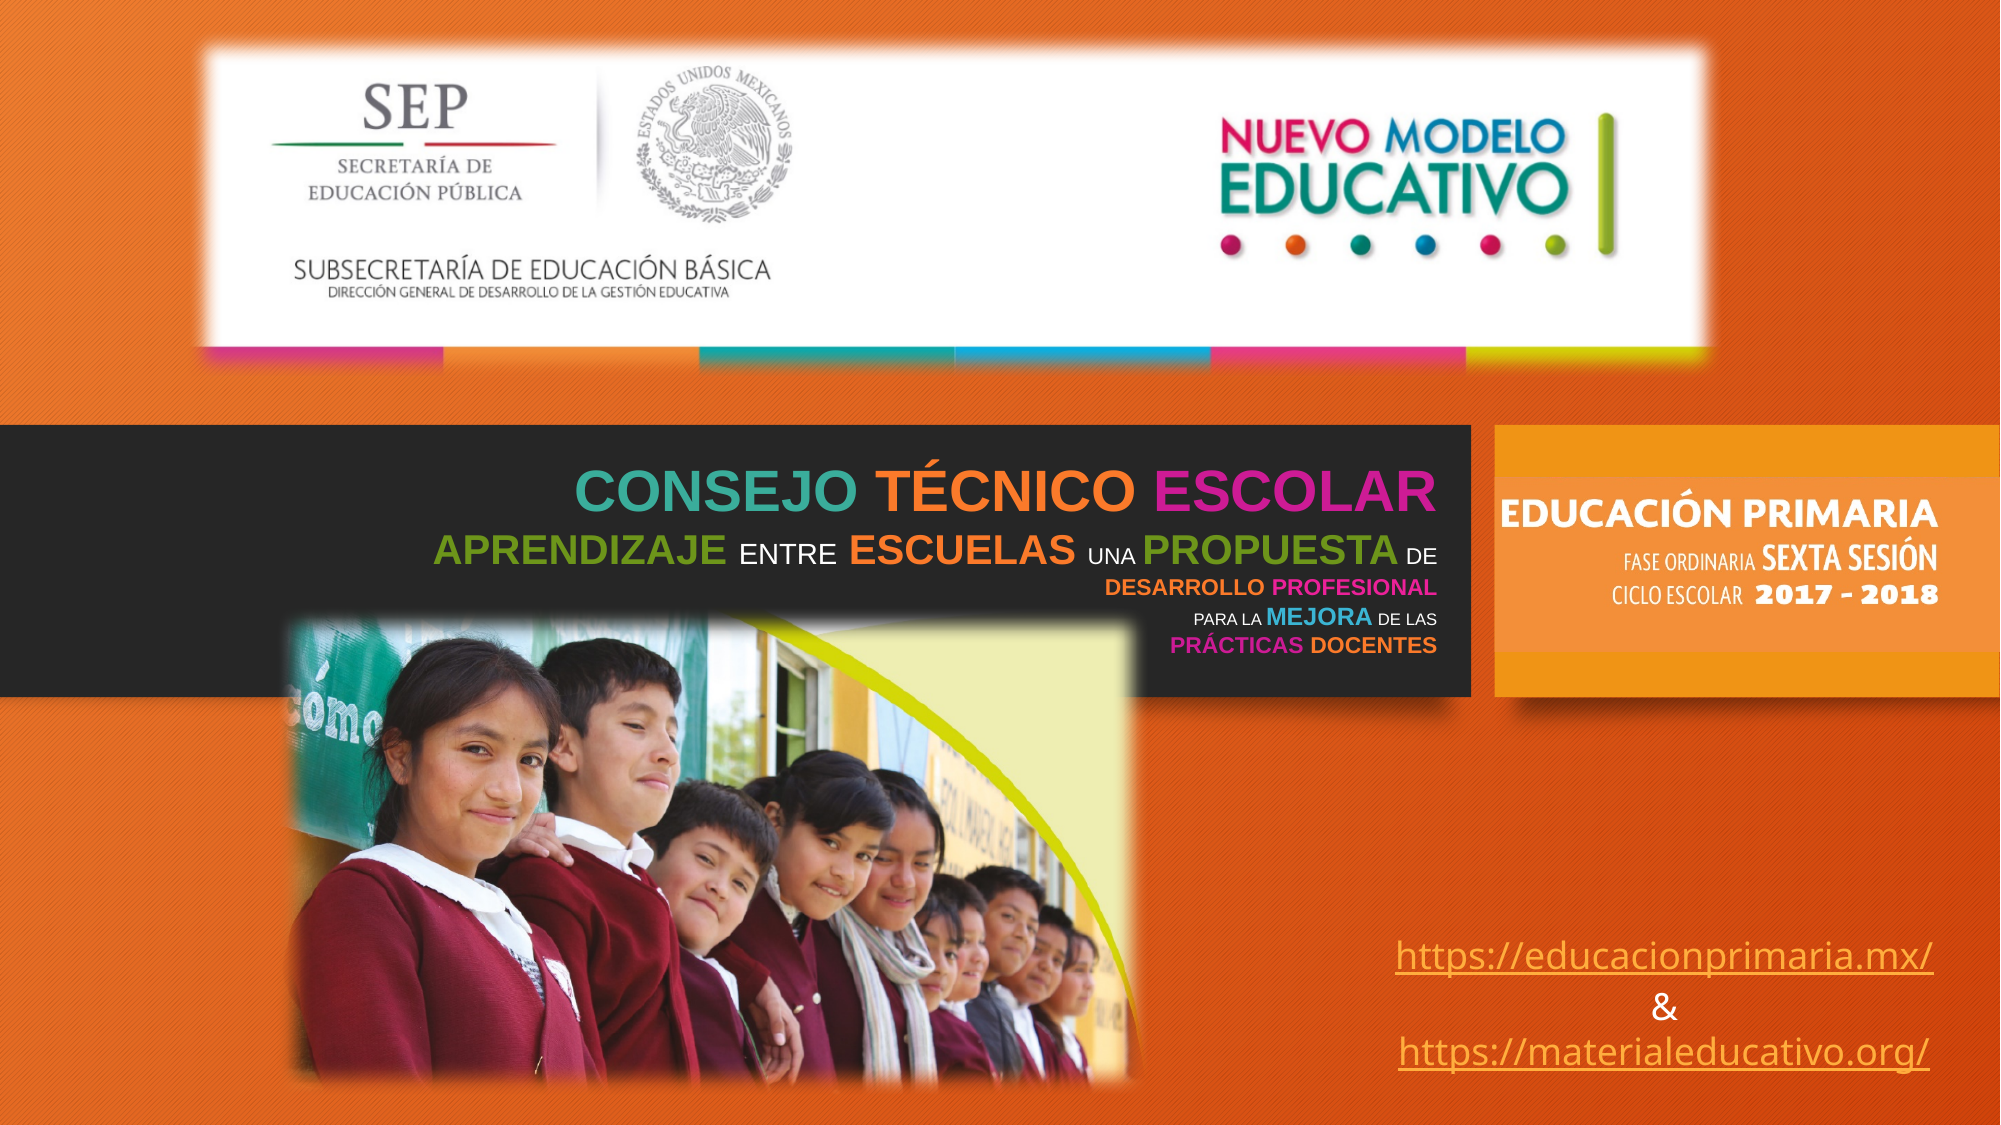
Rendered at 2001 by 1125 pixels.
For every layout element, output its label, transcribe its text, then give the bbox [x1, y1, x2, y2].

picture [1494, 476, 2000, 652]
picture [188, 31, 1724, 377]
text_box https://educacionprimaria.mx/ & https://materialeducativo.org/ [1344, 924, 1985, 1125]
picture [0, 605, 1472, 1095]
picture [1494, 698, 2000, 742]
text_box CONSEJO TÉCNICO ESCOLAR APRENDIZAJE ENTRE ESCUELAS UNA PROPUESTA DE DESARROLLO PROFESIONAL PARA LA MEJORA DE LAS PRÁCTICAS DOCENTES [417, 445, 1452, 738]
